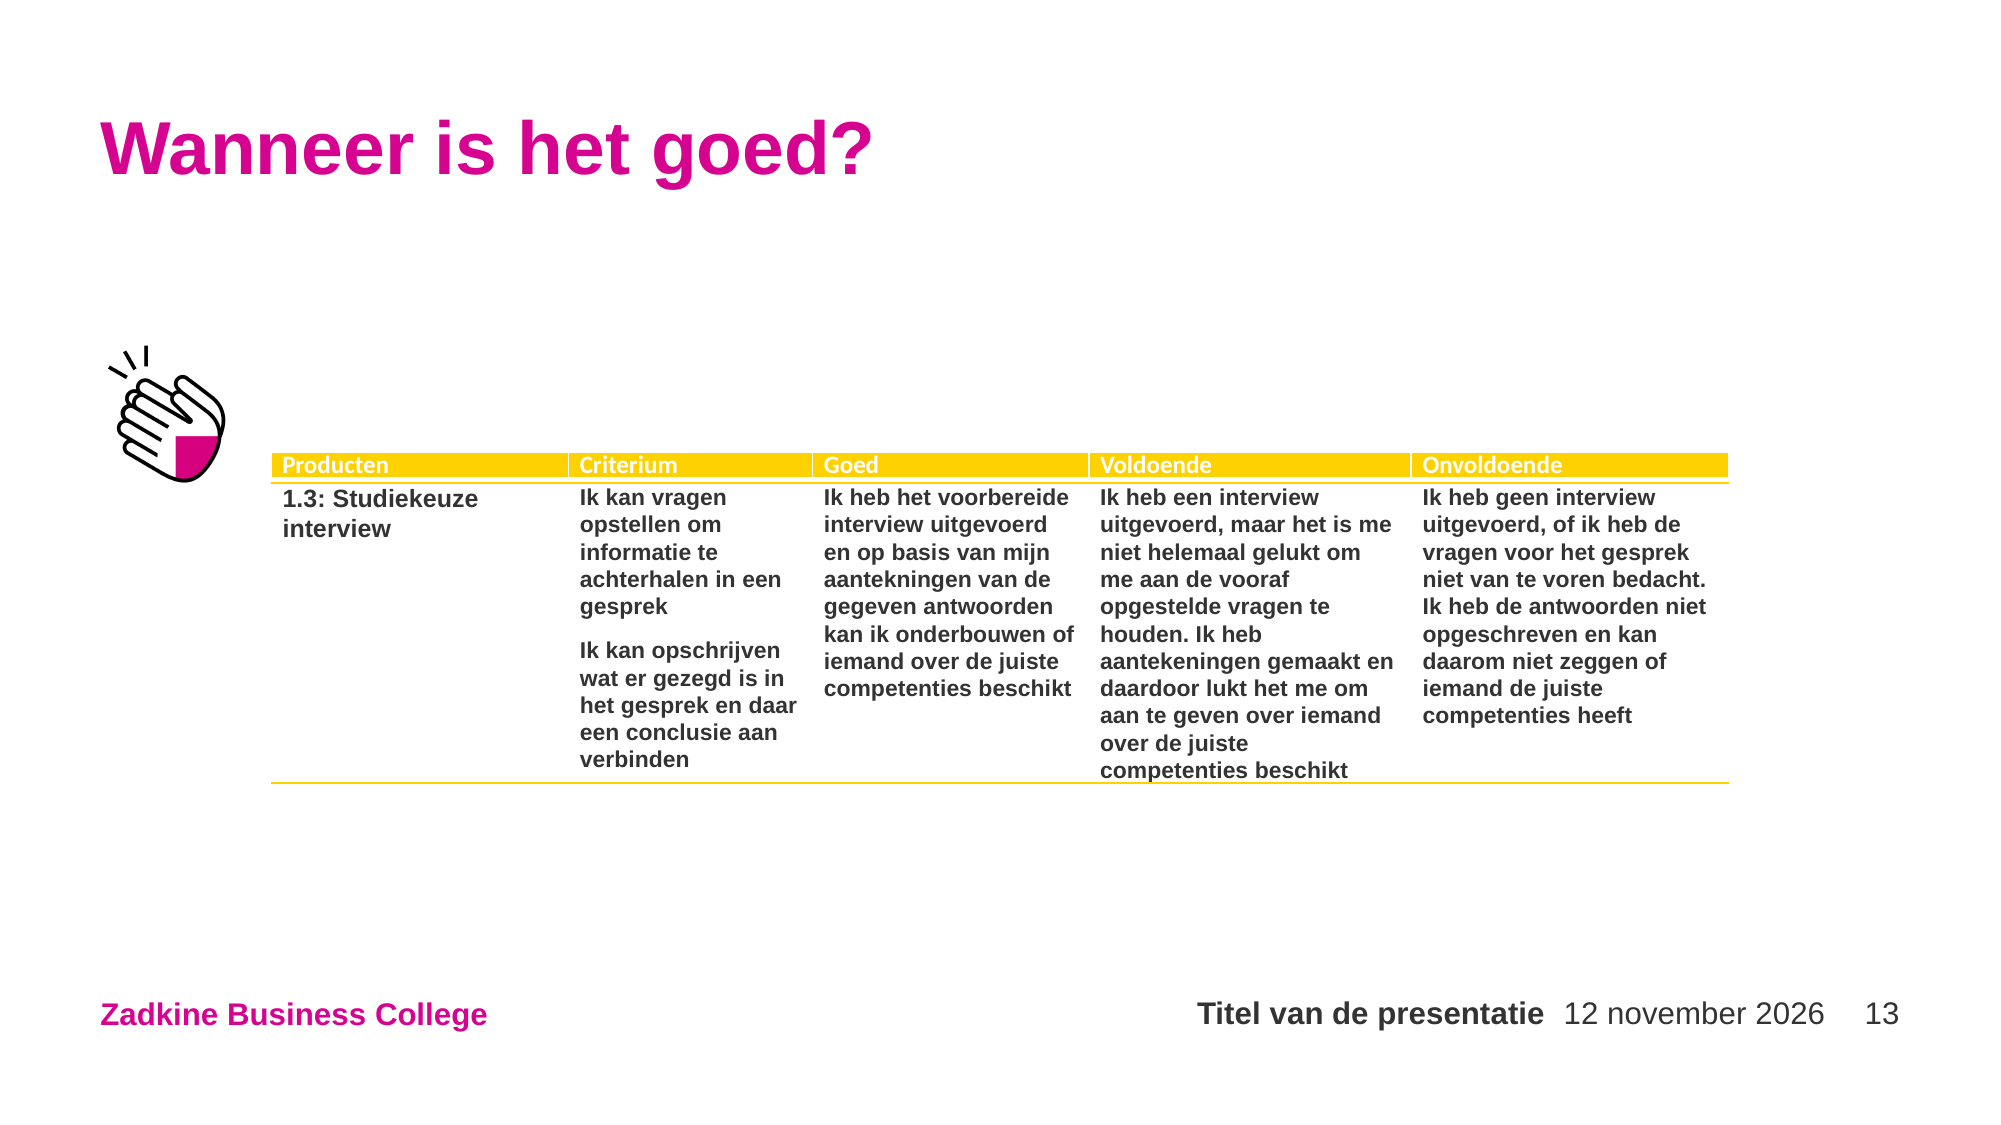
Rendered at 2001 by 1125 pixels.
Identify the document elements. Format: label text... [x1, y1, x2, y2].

table_header Onvoldoende [1412, 453, 1728, 477]
table_header Goed [813, 453, 1088, 477]
table_header Criterium [569, 453, 812, 477]
slide_number 13 [1825, 993, 1900, 1033]
table_header Ik heb een interview uitgevoerd, maar het is me niet helemaal gelukt om me aan de vooraf opgestelde vragen te houden. Ik heb aantekeningen gemaakt en daardoor lukt het me om aan te geven over iemand over de juiste competenties beschikt [1089, 484, 1412, 782]
table_header Producten [300, 453, 568, 477]
table_header Ik heb het voorbereide interview uitgevoerd en op basis van mijn aantekningen van de gegeven antwoorden kan ik onderbouwen of iemand over de juiste competenties beschikt [813, 484, 1089, 782]
table_header Ik heb geen interview uitgevoerd, of ik heb de vragen voor het gesprek niet van te voren bedacht. Ik heb de antwoorden niet opgeschreven en kan daarom niet zeggen of iemand de juiste competenties heeft [1412, 484, 1729, 782]
footer Titel van de presentatie [870, 993, 1546, 1033]
table_header Voldoende [1090, 453, 1410, 477]
table_header Ik kan vragen opstellen om informatie te achterhalen in een gesprek Ik kan opschrijven wat er gezegd is in het gesprek en daar een conclusie aan verbinden [569, 484, 813, 782]
title Wanneer is het goed? [100, 100, 1900, 190]
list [33, 281, 300, 547]
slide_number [1546, 993, 1825, 1033]
table_header 1.3: Studiekeuze interview [271, 484, 569, 782]
